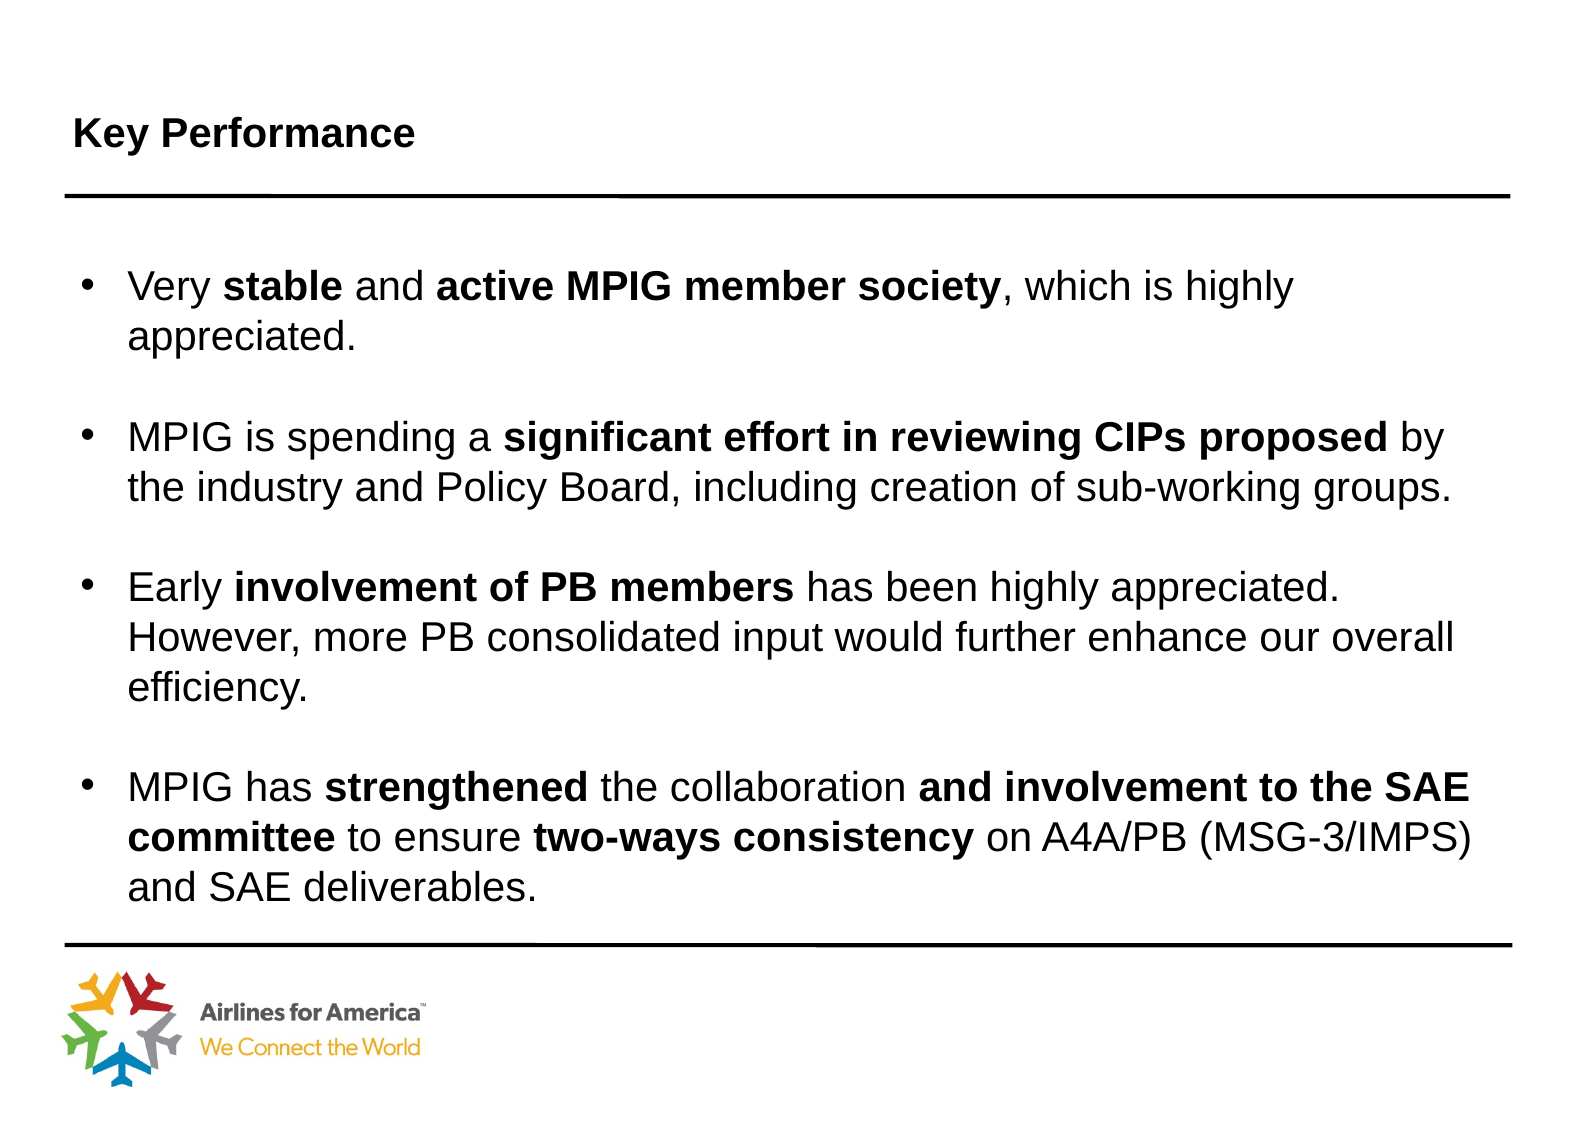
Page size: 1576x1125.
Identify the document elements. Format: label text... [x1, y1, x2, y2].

text_box Very stable and active MPIG member society, which is highly appreciated. MPIG is spending a significant effort in reviewing CIPs proposed by the industry and Policy Board, including creation of sub-working groups. Early involvement of PB members has been highly appreciated. However, more PB consolidated input would further enhance our overall efficiency. MPIG has strengthened the collaboration and involvement to the SAE committee to ensure two-ways consistency on A4A/PB (MSG-3/IMPS) and SAE deliverables. [61, 169, 1506, 920]
picture [61, 970, 426, 1088]
text_box Key Performance [43, 0, 1491, 206]
